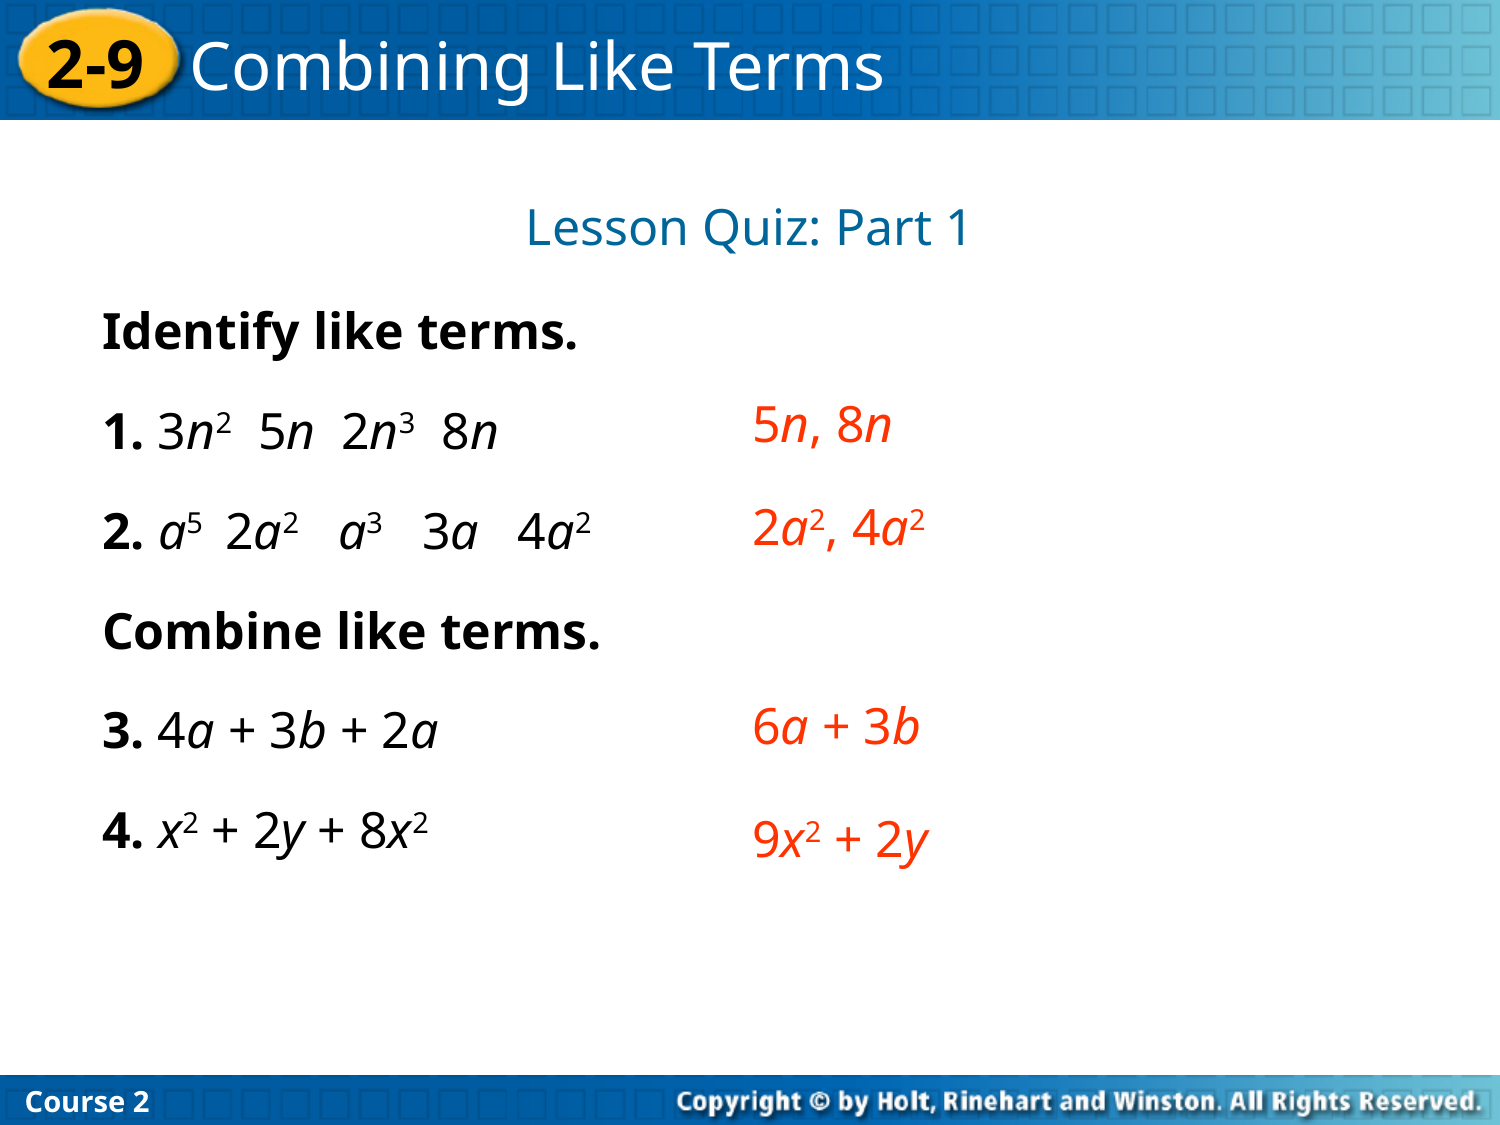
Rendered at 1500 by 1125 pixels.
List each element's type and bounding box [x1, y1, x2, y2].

text_box [0, 0, 1500, 1125]
